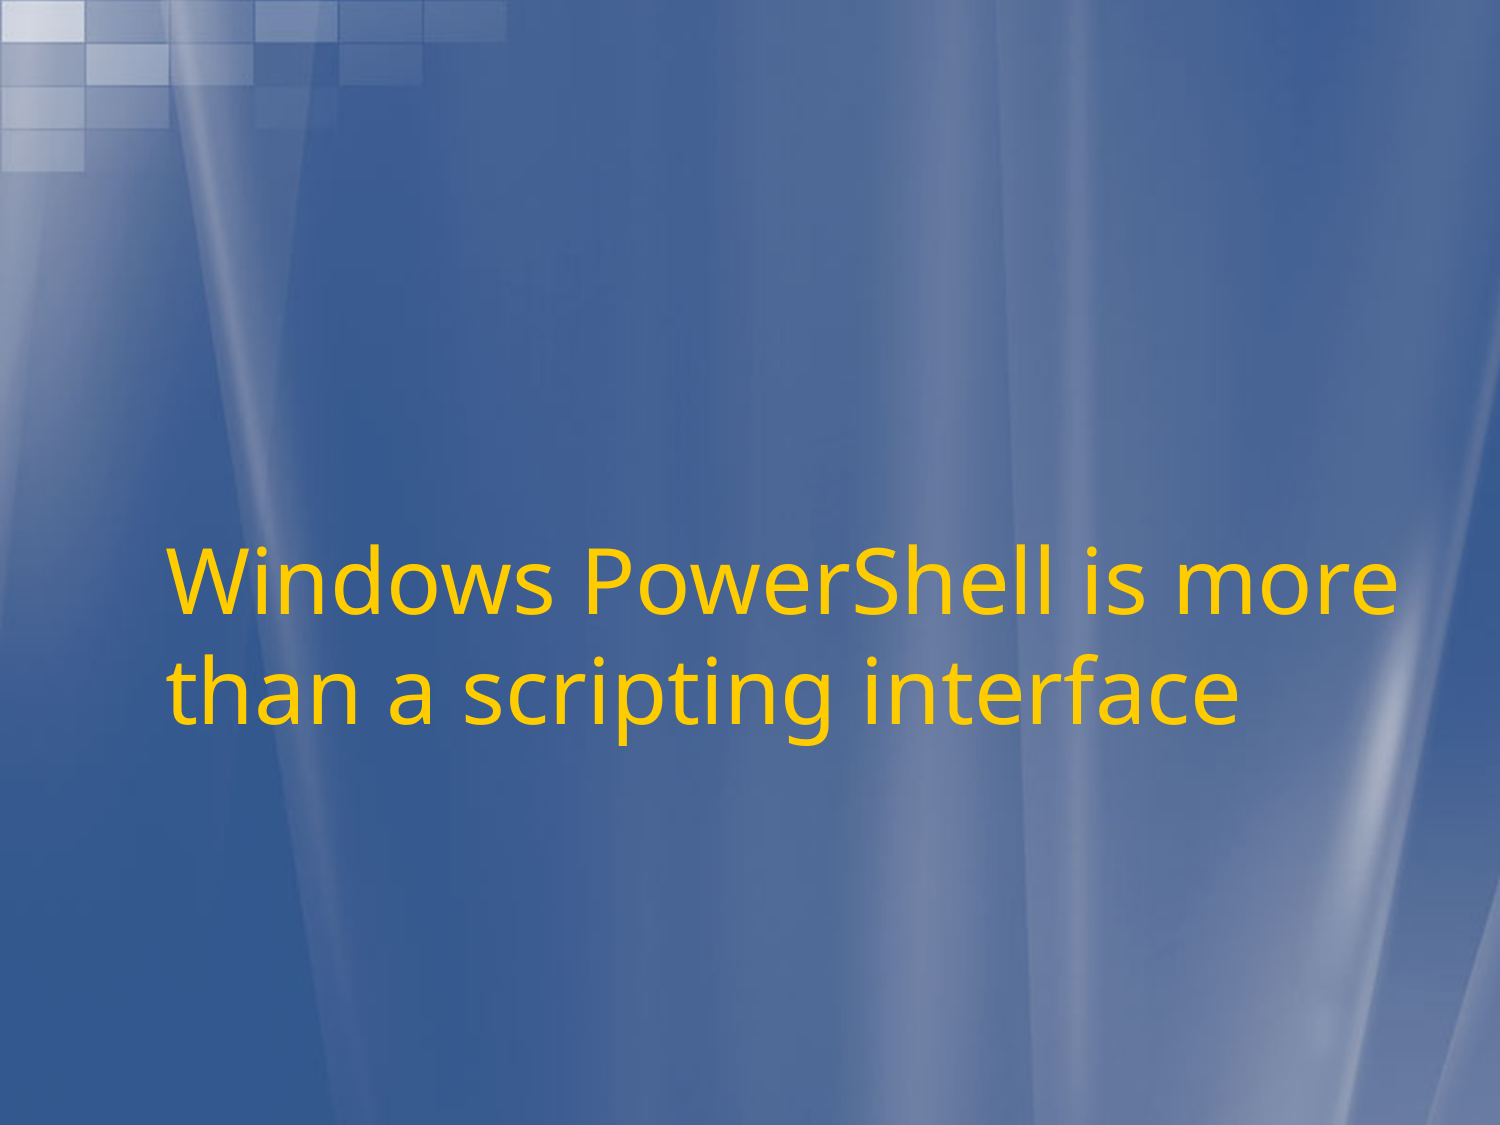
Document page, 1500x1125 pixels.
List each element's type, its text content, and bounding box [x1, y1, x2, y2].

picture [0, 0, 1500, 1125]
title Windows PowerShell is more than a scripting interface [149, 512, 1426, 754]
